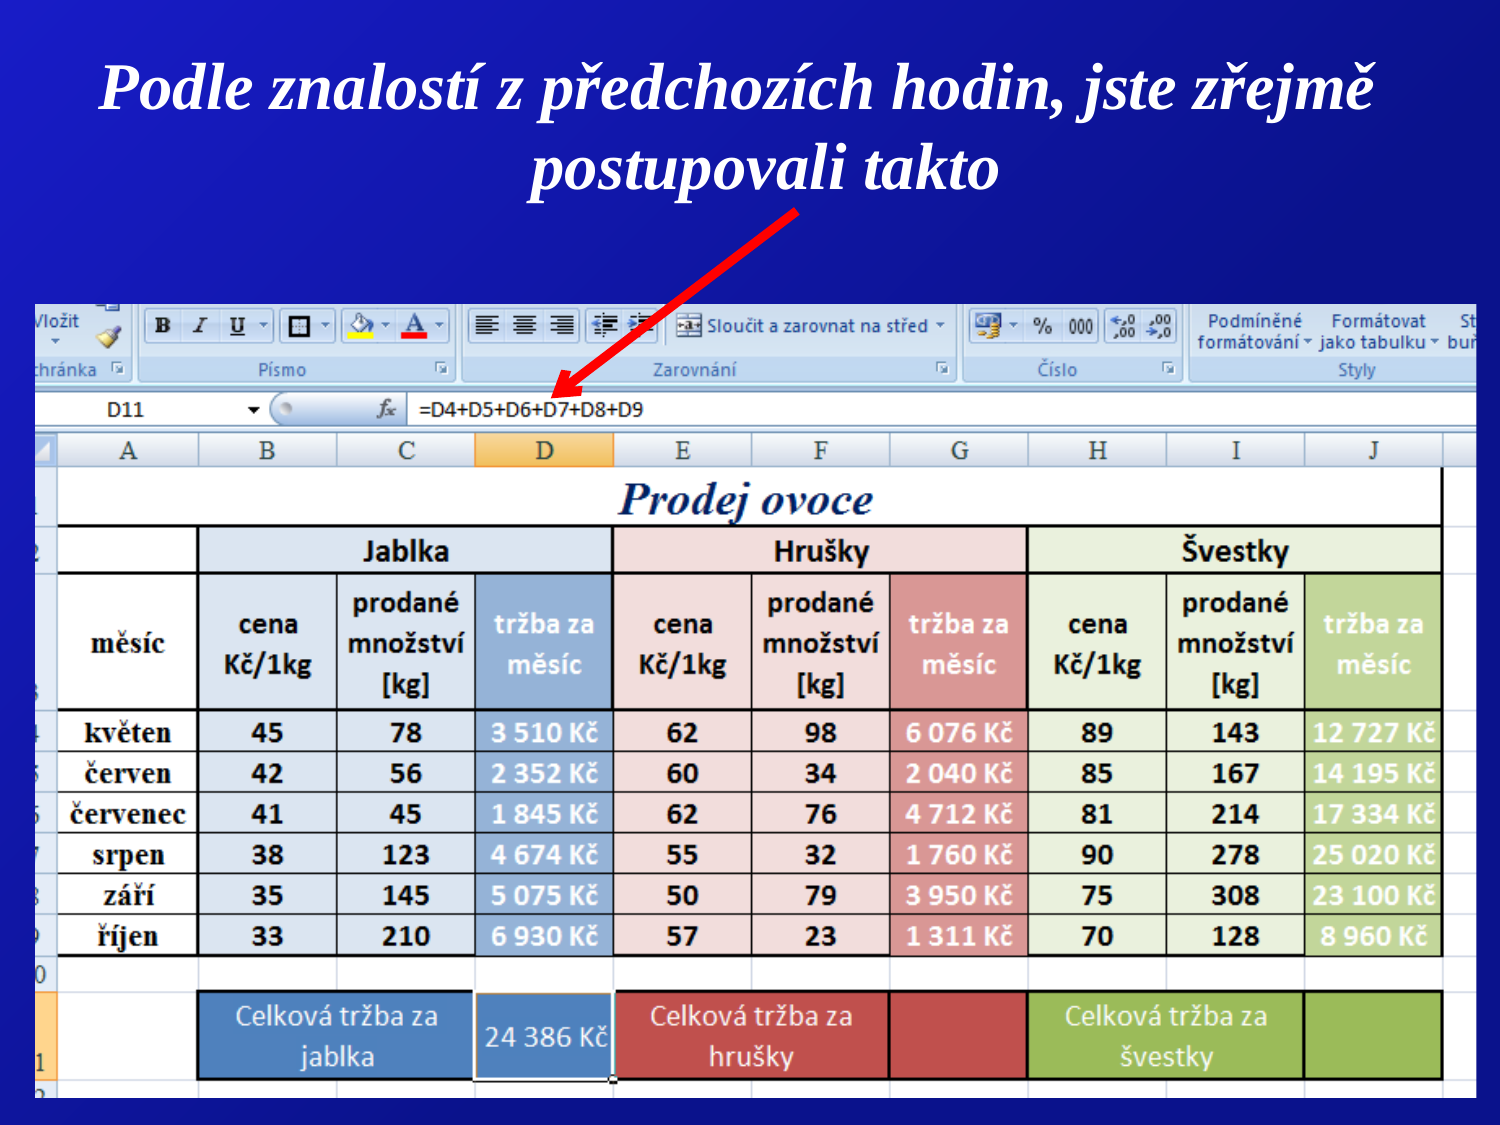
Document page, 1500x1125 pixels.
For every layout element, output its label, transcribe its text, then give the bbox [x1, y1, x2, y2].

text_box Podle znalostí z předchozích hodin, jste zřejmě postupovali takto [46, 35, 1430, 211]
picture [34, 304, 1477, 1098]
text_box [550, 210, 798, 399]
